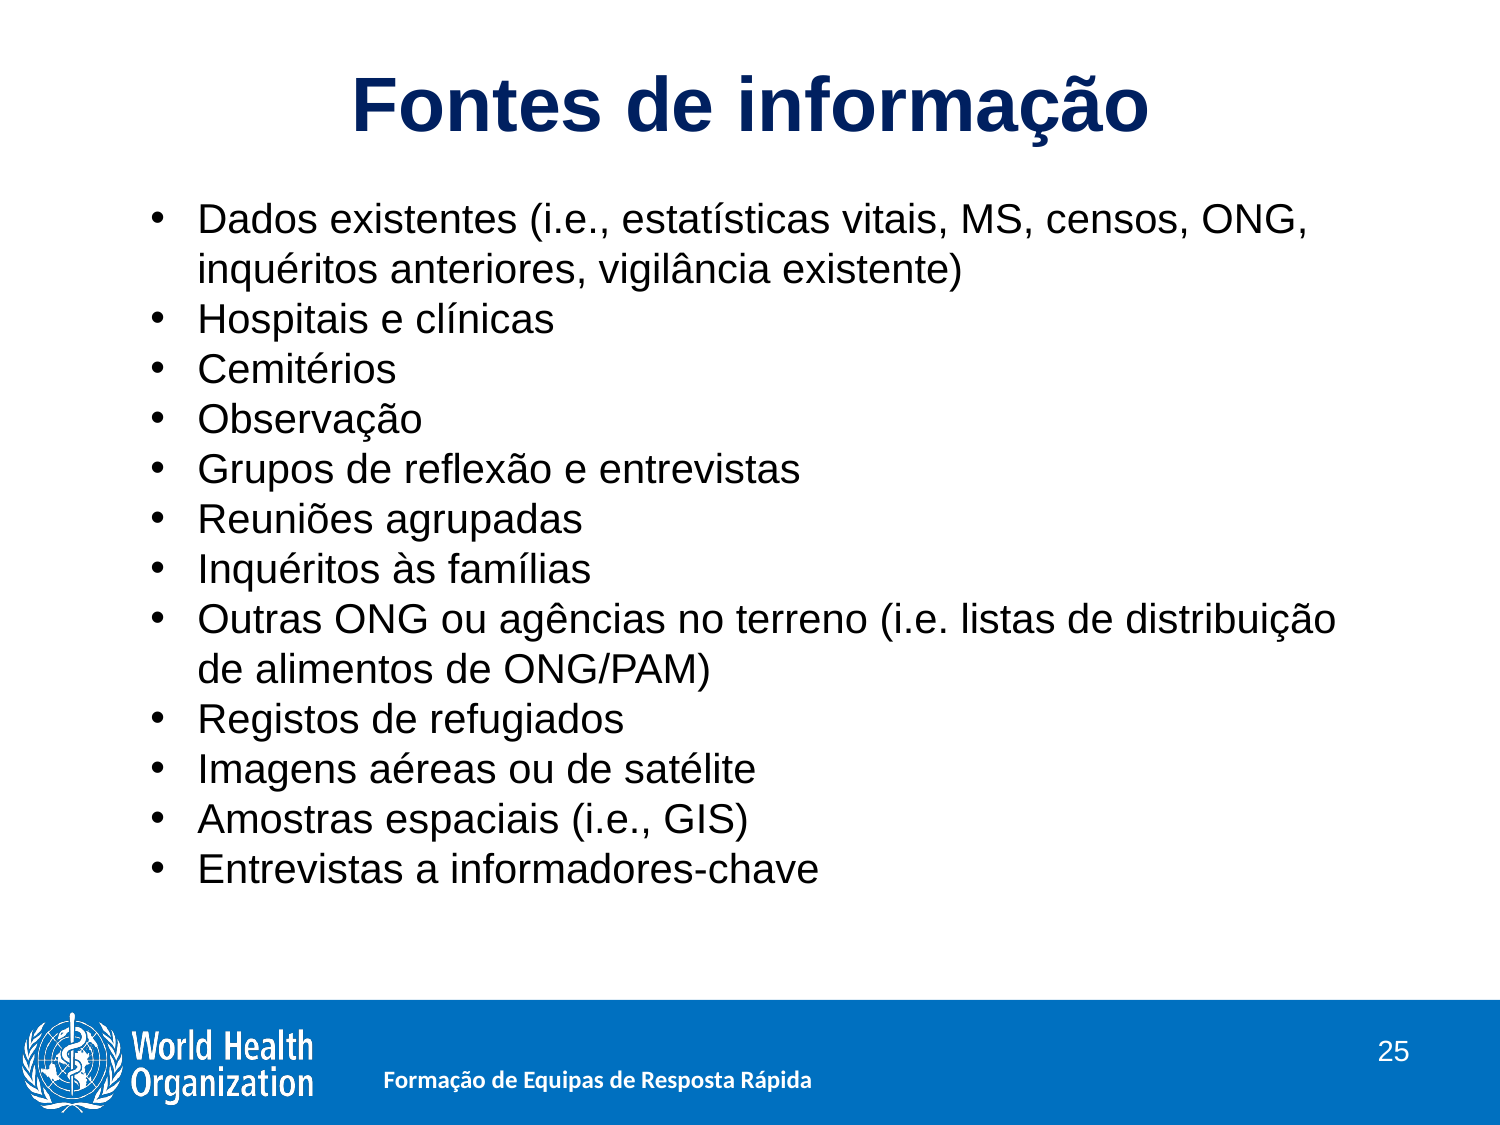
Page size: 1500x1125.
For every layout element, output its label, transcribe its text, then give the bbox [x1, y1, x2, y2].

slide_number 25 [1074, 1024, 1425, 1103]
picture [21, 1012, 313, 1113]
text_box Dados existentes (i.e., estatísticas vitais, MS, censos, ONG, inquéritos anteriores, vigilância existente) Hospitais e clínicas Cemitérios Observação Grupos de reflexão e entrevistas Reuniões agrupadas Inquéritos às famílias Outras ONG ou agências no terreno (i.e. listas de distribuição de alimentos de ONG/PAM) Registos de refugiados Imagens aéreas ou de satélite Amostras espaciais (i.e., GIS) Entrevistas a informadores-chave [135, 184, 1398, 900]
title Fontes de informação [76, 42, 1427, 159]
